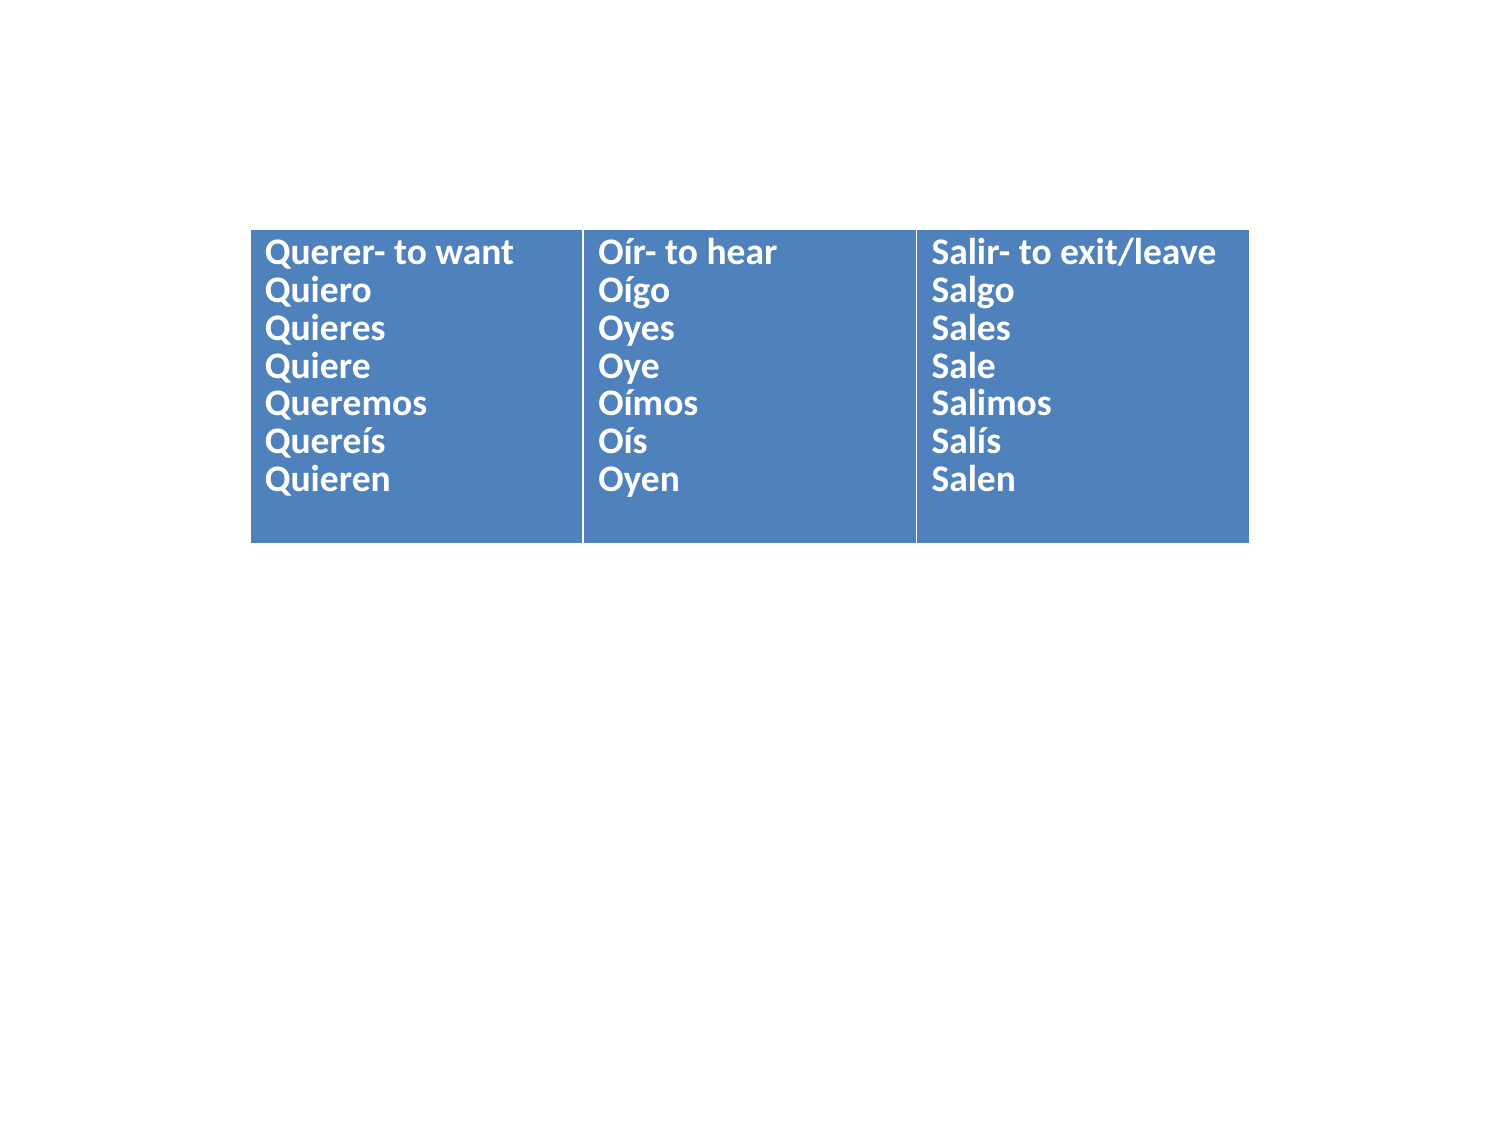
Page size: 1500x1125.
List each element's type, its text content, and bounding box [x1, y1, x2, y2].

table_header Querer- to want Quiero Quieres Quiere Queremos Quereís Quieren [251, 230, 582, 543]
table_header Salir- to exit/leave Salgo Sales Sale Salimos Salís Salen [917, 230, 1249, 543]
title [75, 45, 1425, 1068]
table_header Oír- to hear Oígo Oyes Oye Oímos Oís Oyen [584, 230, 916, 543]
